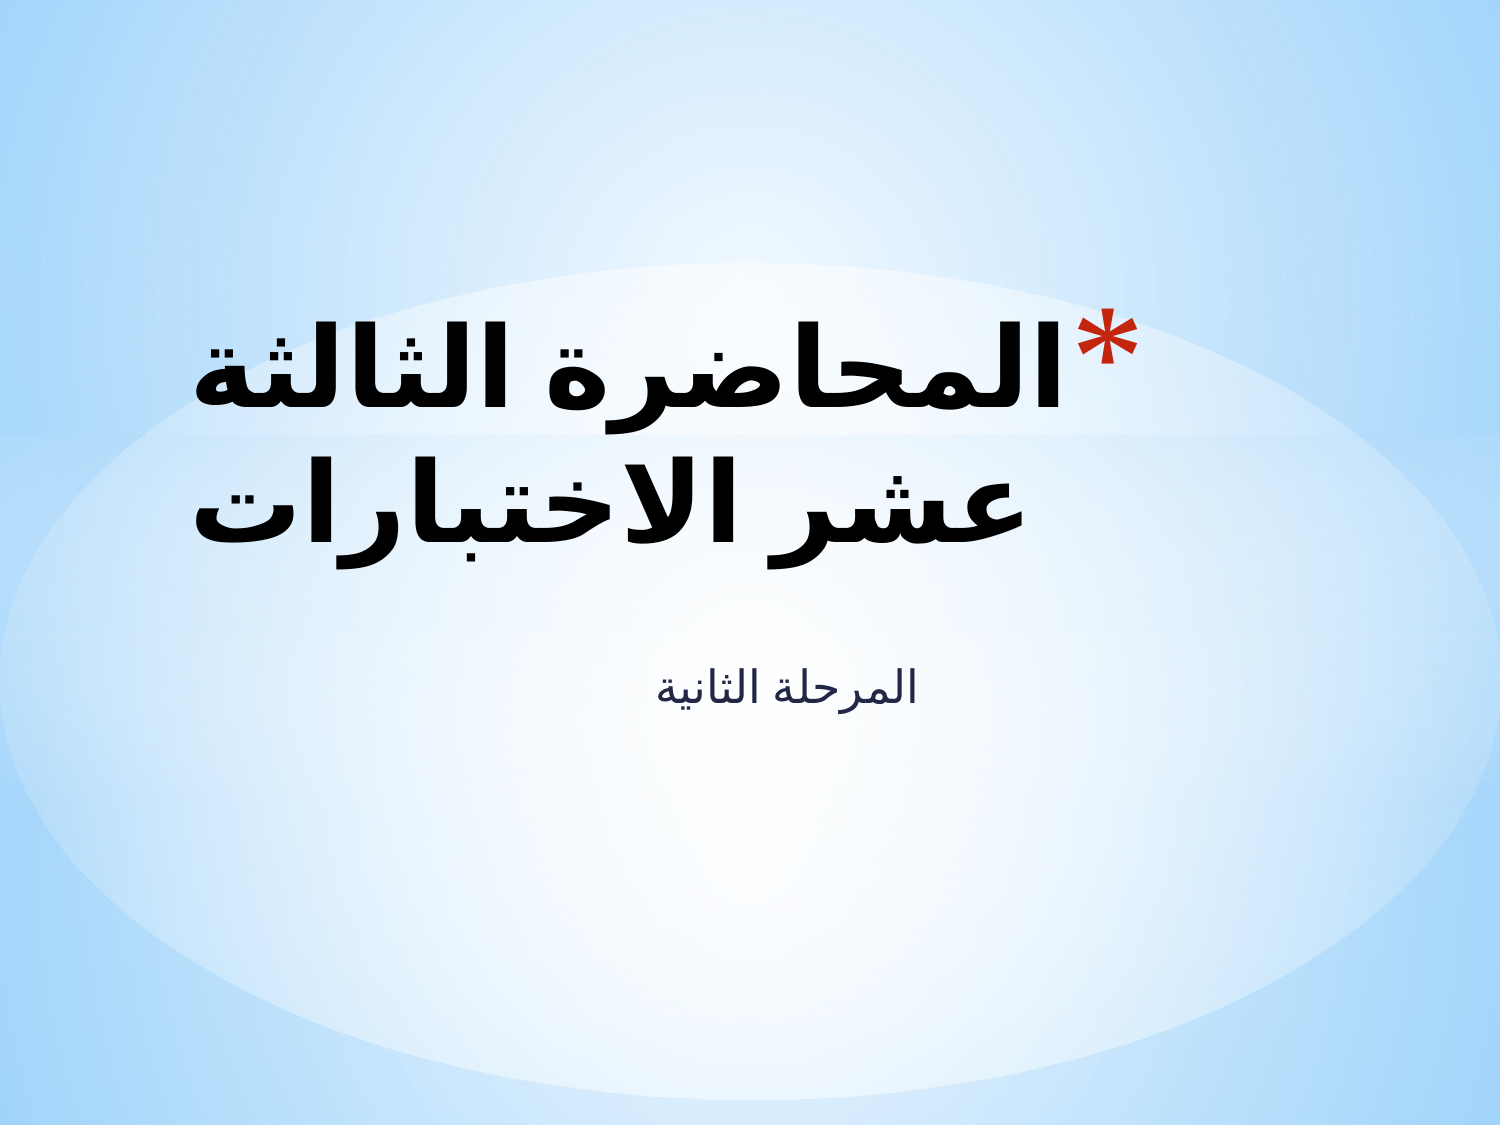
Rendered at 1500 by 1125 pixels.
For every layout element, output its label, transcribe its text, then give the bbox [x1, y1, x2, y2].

title المحاضرة الثالثة عشر الاختبارات [174, 287, 1353, 582]
subtitle المرحلة الثانية [324, 650, 1250, 795]
